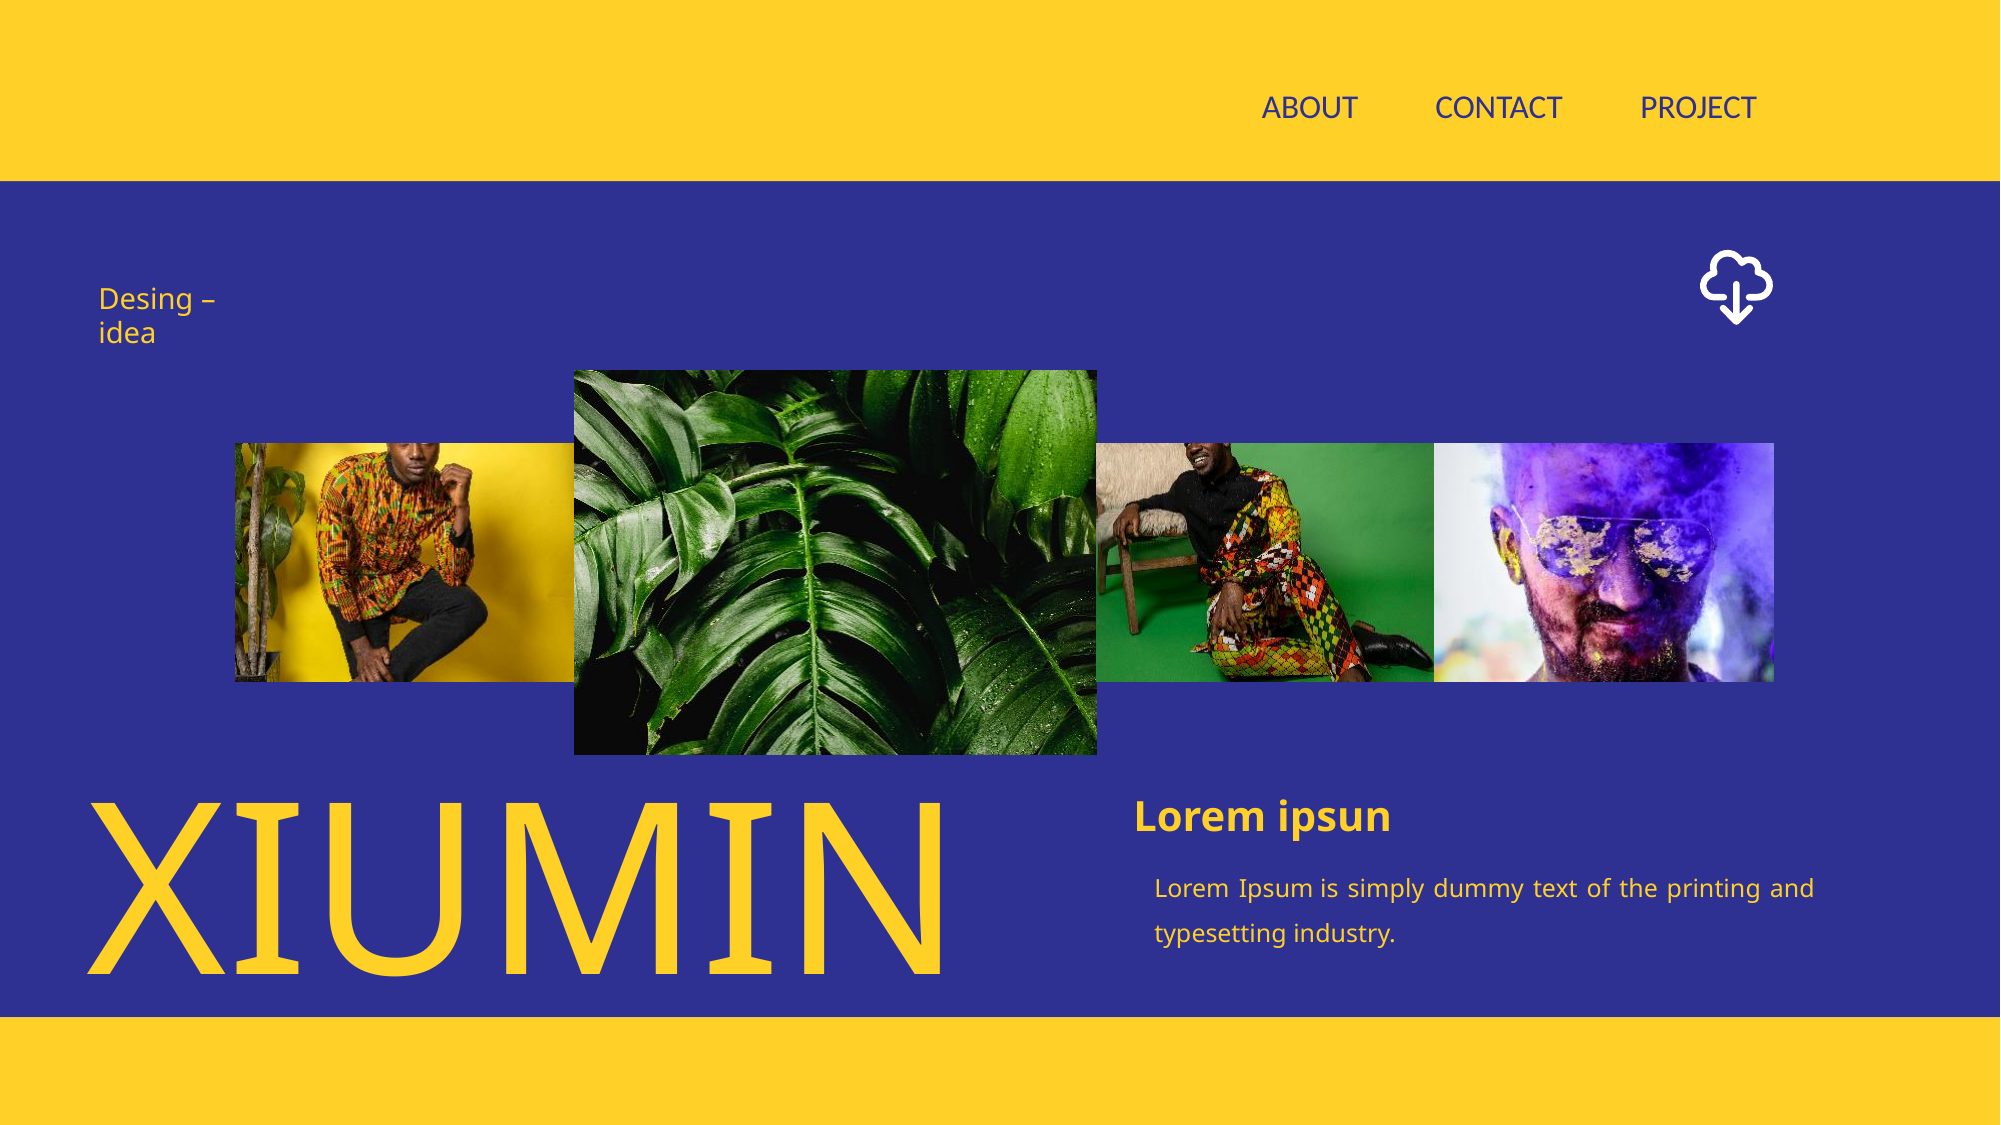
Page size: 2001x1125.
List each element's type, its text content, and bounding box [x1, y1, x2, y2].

text_box [1700, 249, 1773, 301]
text_box [0, 182, 2000, 1016]
text_box [1719, 280, 1754, 325]
text_box Lorem Ipsum is simply dummy text of the printing and typesetting industry. [1139, 850, 1831, 956]
picture [235, 370, 1774, 755]
text_box XIUMIN [72, 727, 979, 1030]
text_box [0, 0, 2000, 182]
text_box Desing – idea [83, 272, 231, 358]
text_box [1246, 77, 1774, 134]
text_box [0, 1016, 2000, 1125]
text_box Lorem ipsun [1118, 781, 1407, 847]
